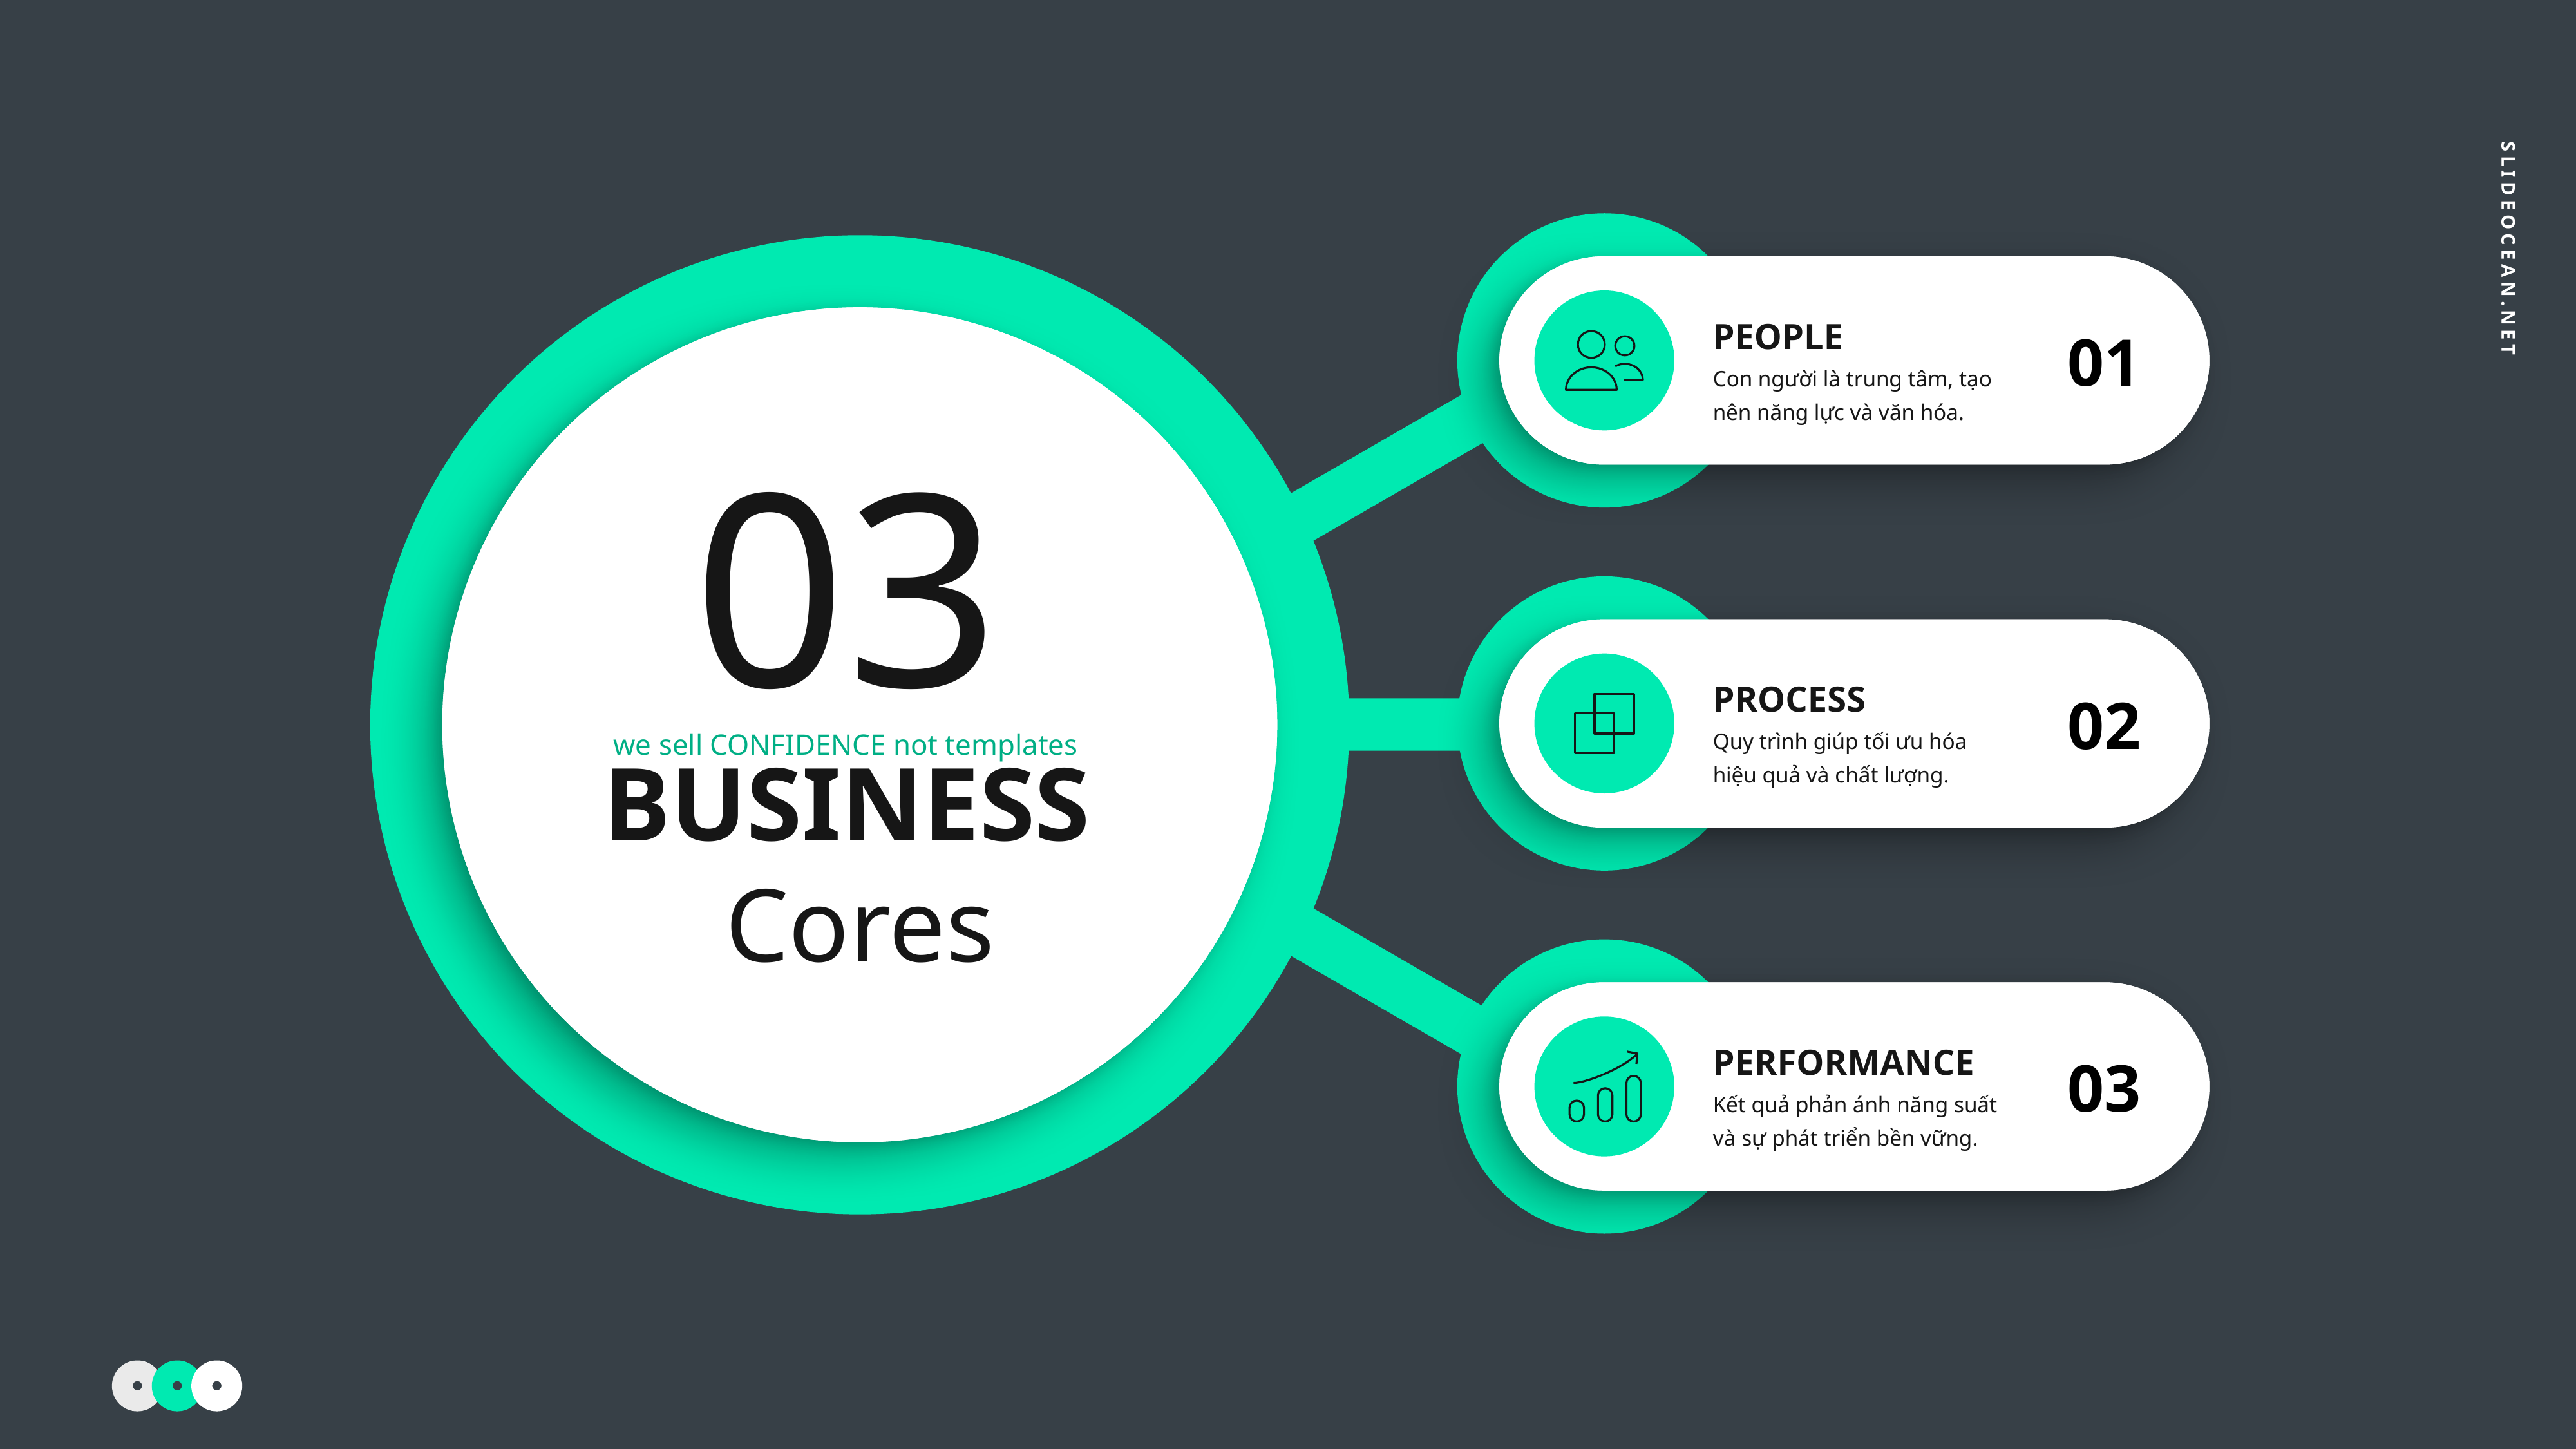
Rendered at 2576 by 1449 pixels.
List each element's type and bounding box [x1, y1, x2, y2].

text_box [1712, 653, 2011, 793]
text_box [1499, 256, 2210, 465]
text_box [1499, 212, 1700, 256]
text_box [1350, 697, 1458, 752]
text_box [442, 307, 1278, 1143]
text_box [1499, 619, 2210, 828]
text_box [369, 468, 442, 982]
text_box [1712, 290, 2011, 431]
text_box [1456, 983, 1499, 1077]
text_box [1712, 1016, 2011, 1157]
text_box [1292, 397, 1475, 541]
text_box [1292, 908, 1481, 1054]
text_box [1500, 938, 1700, 981]
text_box [1456, 620, 1499, 715]
text_box [1456, 256, 1499, 352]
text_box [1499, 575, 1700, 619]
text_box [1278, 468, 1350, 982]
text_box [1499, 981, 2210, 1191]
text_box [603, 234, 1117, 307]
text_box [603, 1143, 1117, 1216]
text_box [1574, 693, 1634, 754]
